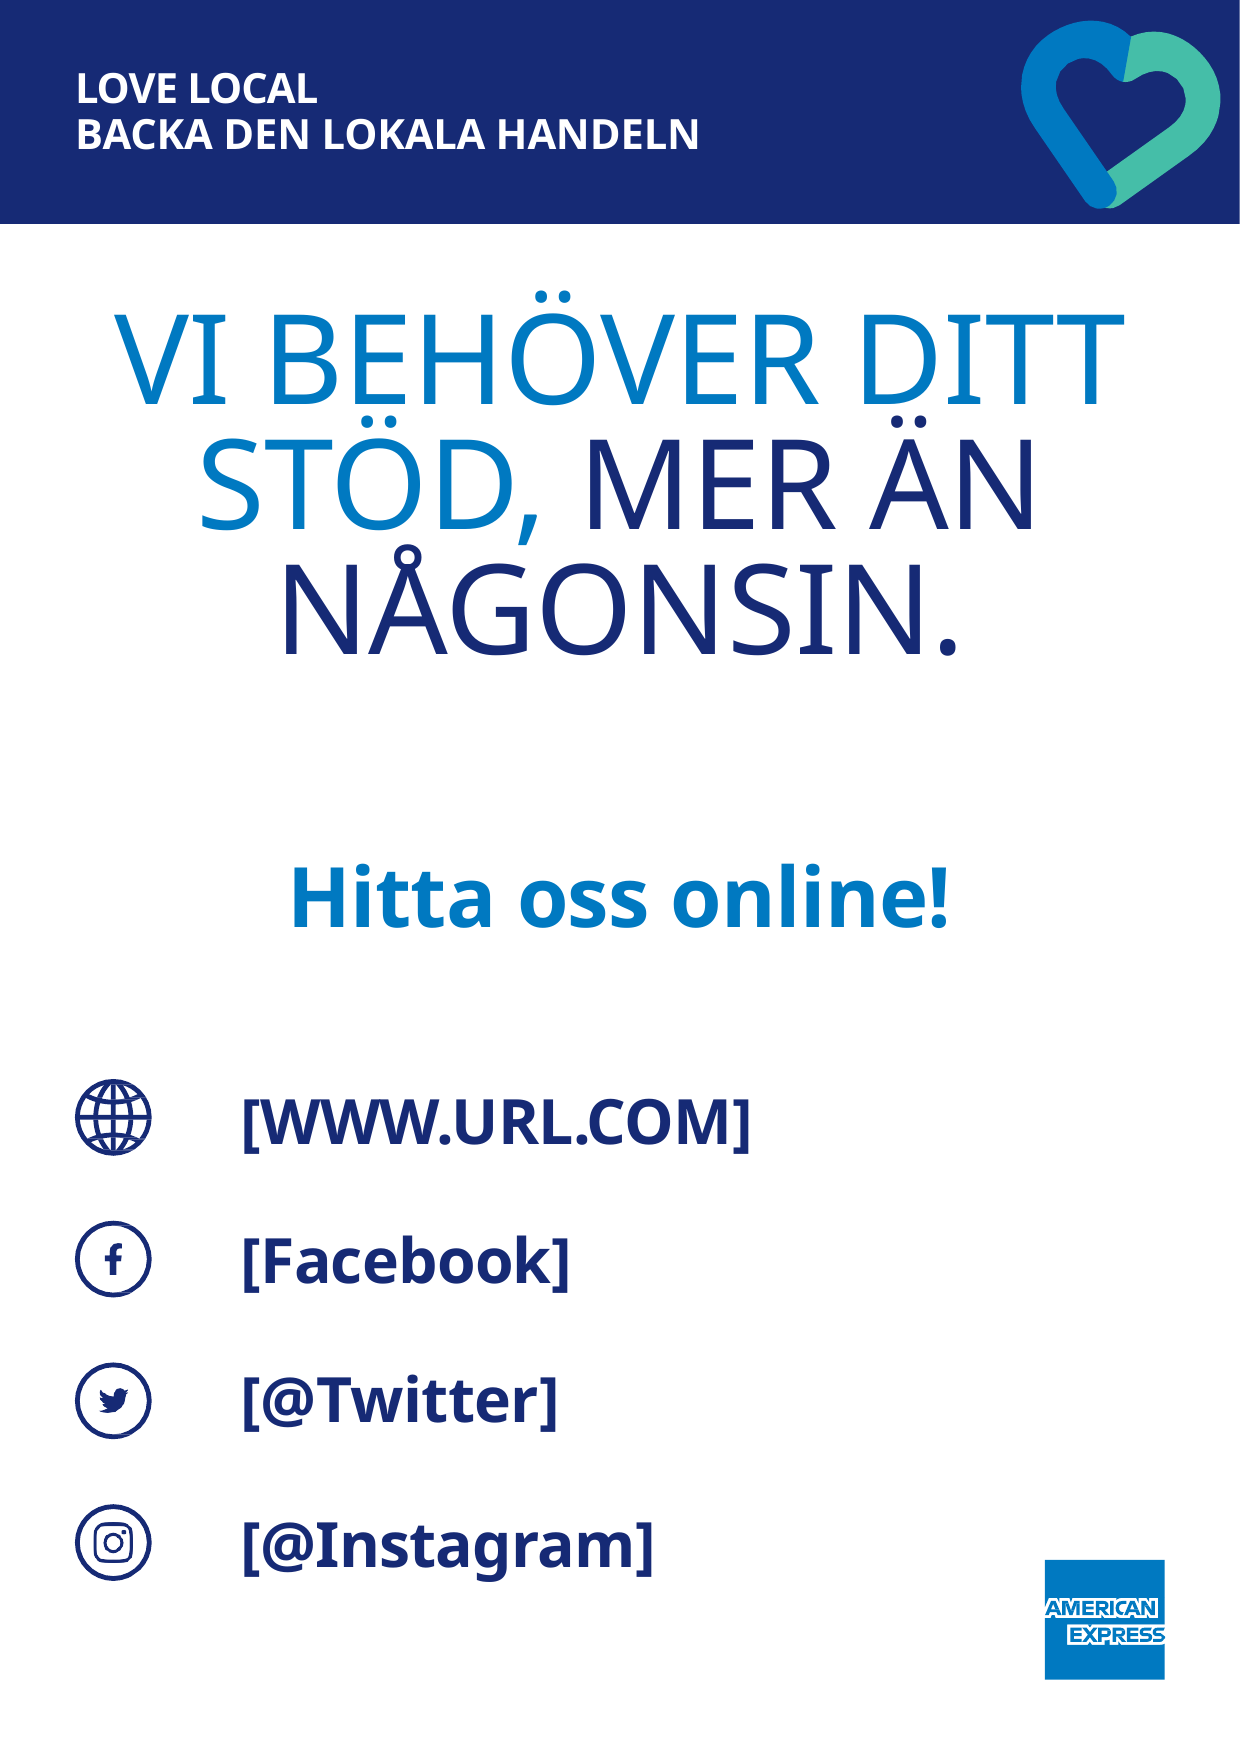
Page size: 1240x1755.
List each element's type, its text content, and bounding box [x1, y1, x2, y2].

text_box [WWW.URL.COM] [238, 1080, 1022, 1157]
text_box [1095, 1600, 1114, 1616]
text_box [104, 1243, 122, 1275]
text_box [1044, 1559, 1165, 1680]
text_box [0, 0, 1240, 224]
text_box Hitta oss online! [216, 841, 1024, 944]
text_box [93, 1522, 133, 1563]
text_box [1106, 31, 1221, 209]
text_box [98, 1388, 129, 1413]
text_box VI BEHÖVER DITT STÖD, MER ÄN NÅGONSIN. [103, 277, 1137, 680]
text_box [1055, 133, 1117, 209]
text_box [1082, 1600, 1094, 1616]
text_box [1025, 20, 1132, 82]
text_box [74, 1220, 152, 1298]
text_box LOVE LOCAL BACKA DEN LOKALA HANDELN [72, 64, 1081, 158]
text_box [@Instagram] [238, 1503, 658, 1580]
text_box [Facebook] [238, 1219, 658, 1296]
text_box [74, 1362, 152, 1440]
text_box [74, 1504, 152, 1581]
text_box [1115, 1600, 1155, 1616]
text_box [@Twitter] [238, 1358, 658, 1435]
text_box [1112, 1627, 1166, 1642]
text_box [1045, 1600, 1080, 1616]
text_box [1070, 1627, 1111, 1642]
text_box [74, 1078, 152, 1156]
